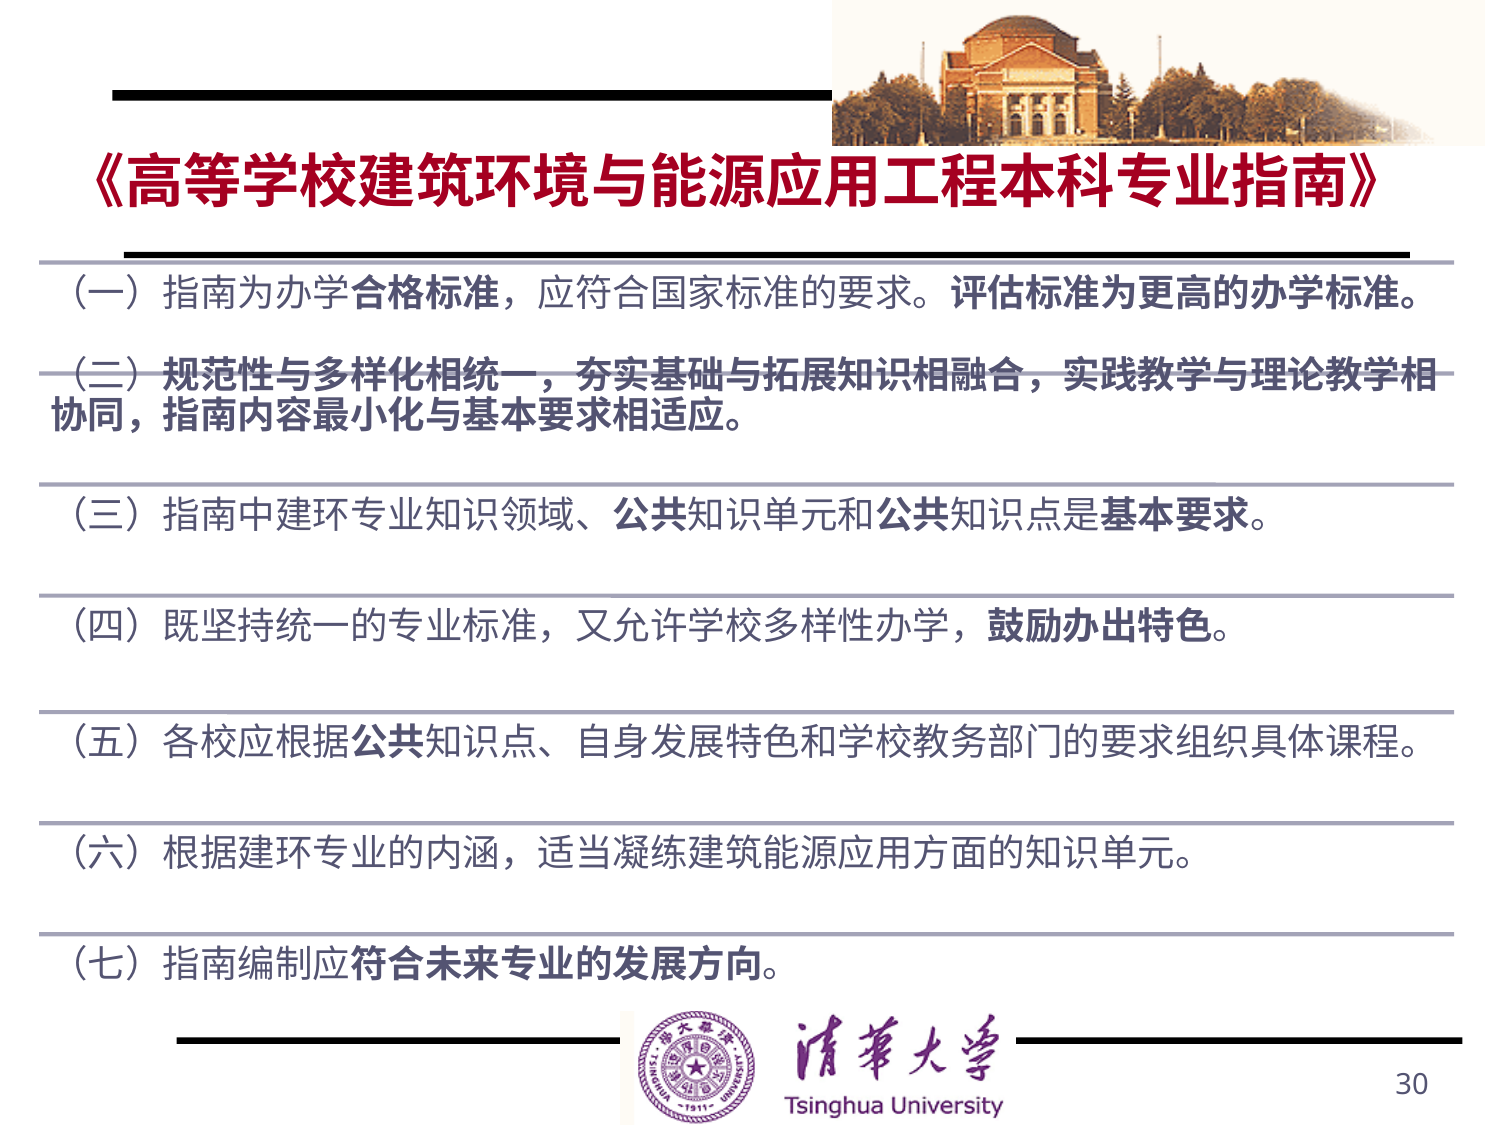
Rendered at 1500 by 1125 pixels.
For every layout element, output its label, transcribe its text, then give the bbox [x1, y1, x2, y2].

picture [832, 0, 1485, 146]
picture [620, 1046, 1016, 1125]
title 《高等学校建筑环境与能源应用工程本科专业指南》 [51, 113, 1455, 245]
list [38, 262, 1455, 1046]
